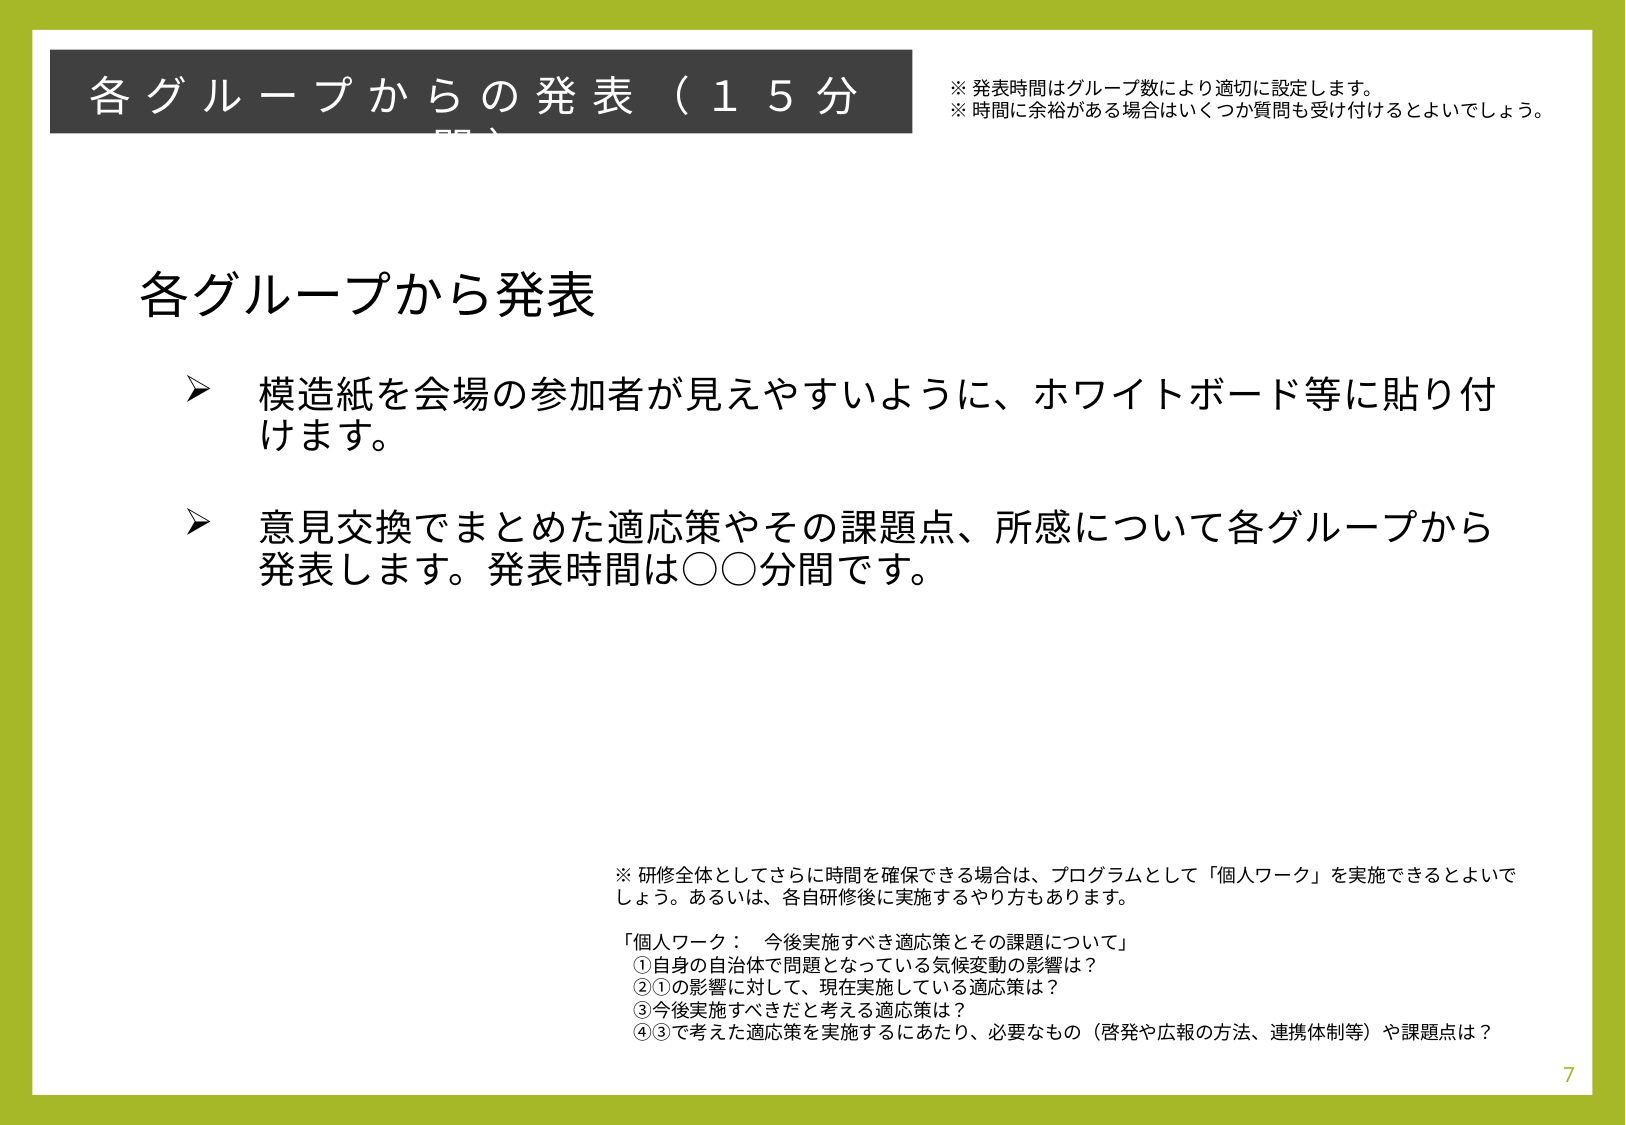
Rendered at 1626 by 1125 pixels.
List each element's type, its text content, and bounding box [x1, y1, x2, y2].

text_box ※発表時間はグループ数により適切に設定します。 ※時間に余裕がある場合はいくつか質問も受け付けるとよいでしょう。 [934, 69, 1577, 129]
text_box [50, 49, 913, 68]
slide_number 7 [1362, 1046, 1590, 1107]
text_box 各グループからの発表（１５分間） [50, 68, 913, 172]
text_box ※研修全体としてさらに時間を確保できる場合は、プログラムとして「個人ワーク」を実施できるとよいでしょう。あるいは、各自研修後に実施するやり方もあります。 「個人ワーク： 今後実施すべき適応策とその課題について」 ①自身の自治体で問題となっている気候変動の影響は？ ②①の影響に対して、現在実施している適応策は？ ③今後実施すべきだと考える適応策は？ ④③で考えた適応策を実施するにあたり、必要なもの（啓発や広報の方法、連携体制等）や課題点は？ [600, 855, 1550, 1074]
text_box 各グループから発表 模造紙を会場の参加者が見えやすいように、ホワイトボード等に貼り付けます。 意見交換でまとめた適応策やその課題点、所感について各グループから発表します。発表時間は○○分間です。 [125, 274, 1525, 599]
